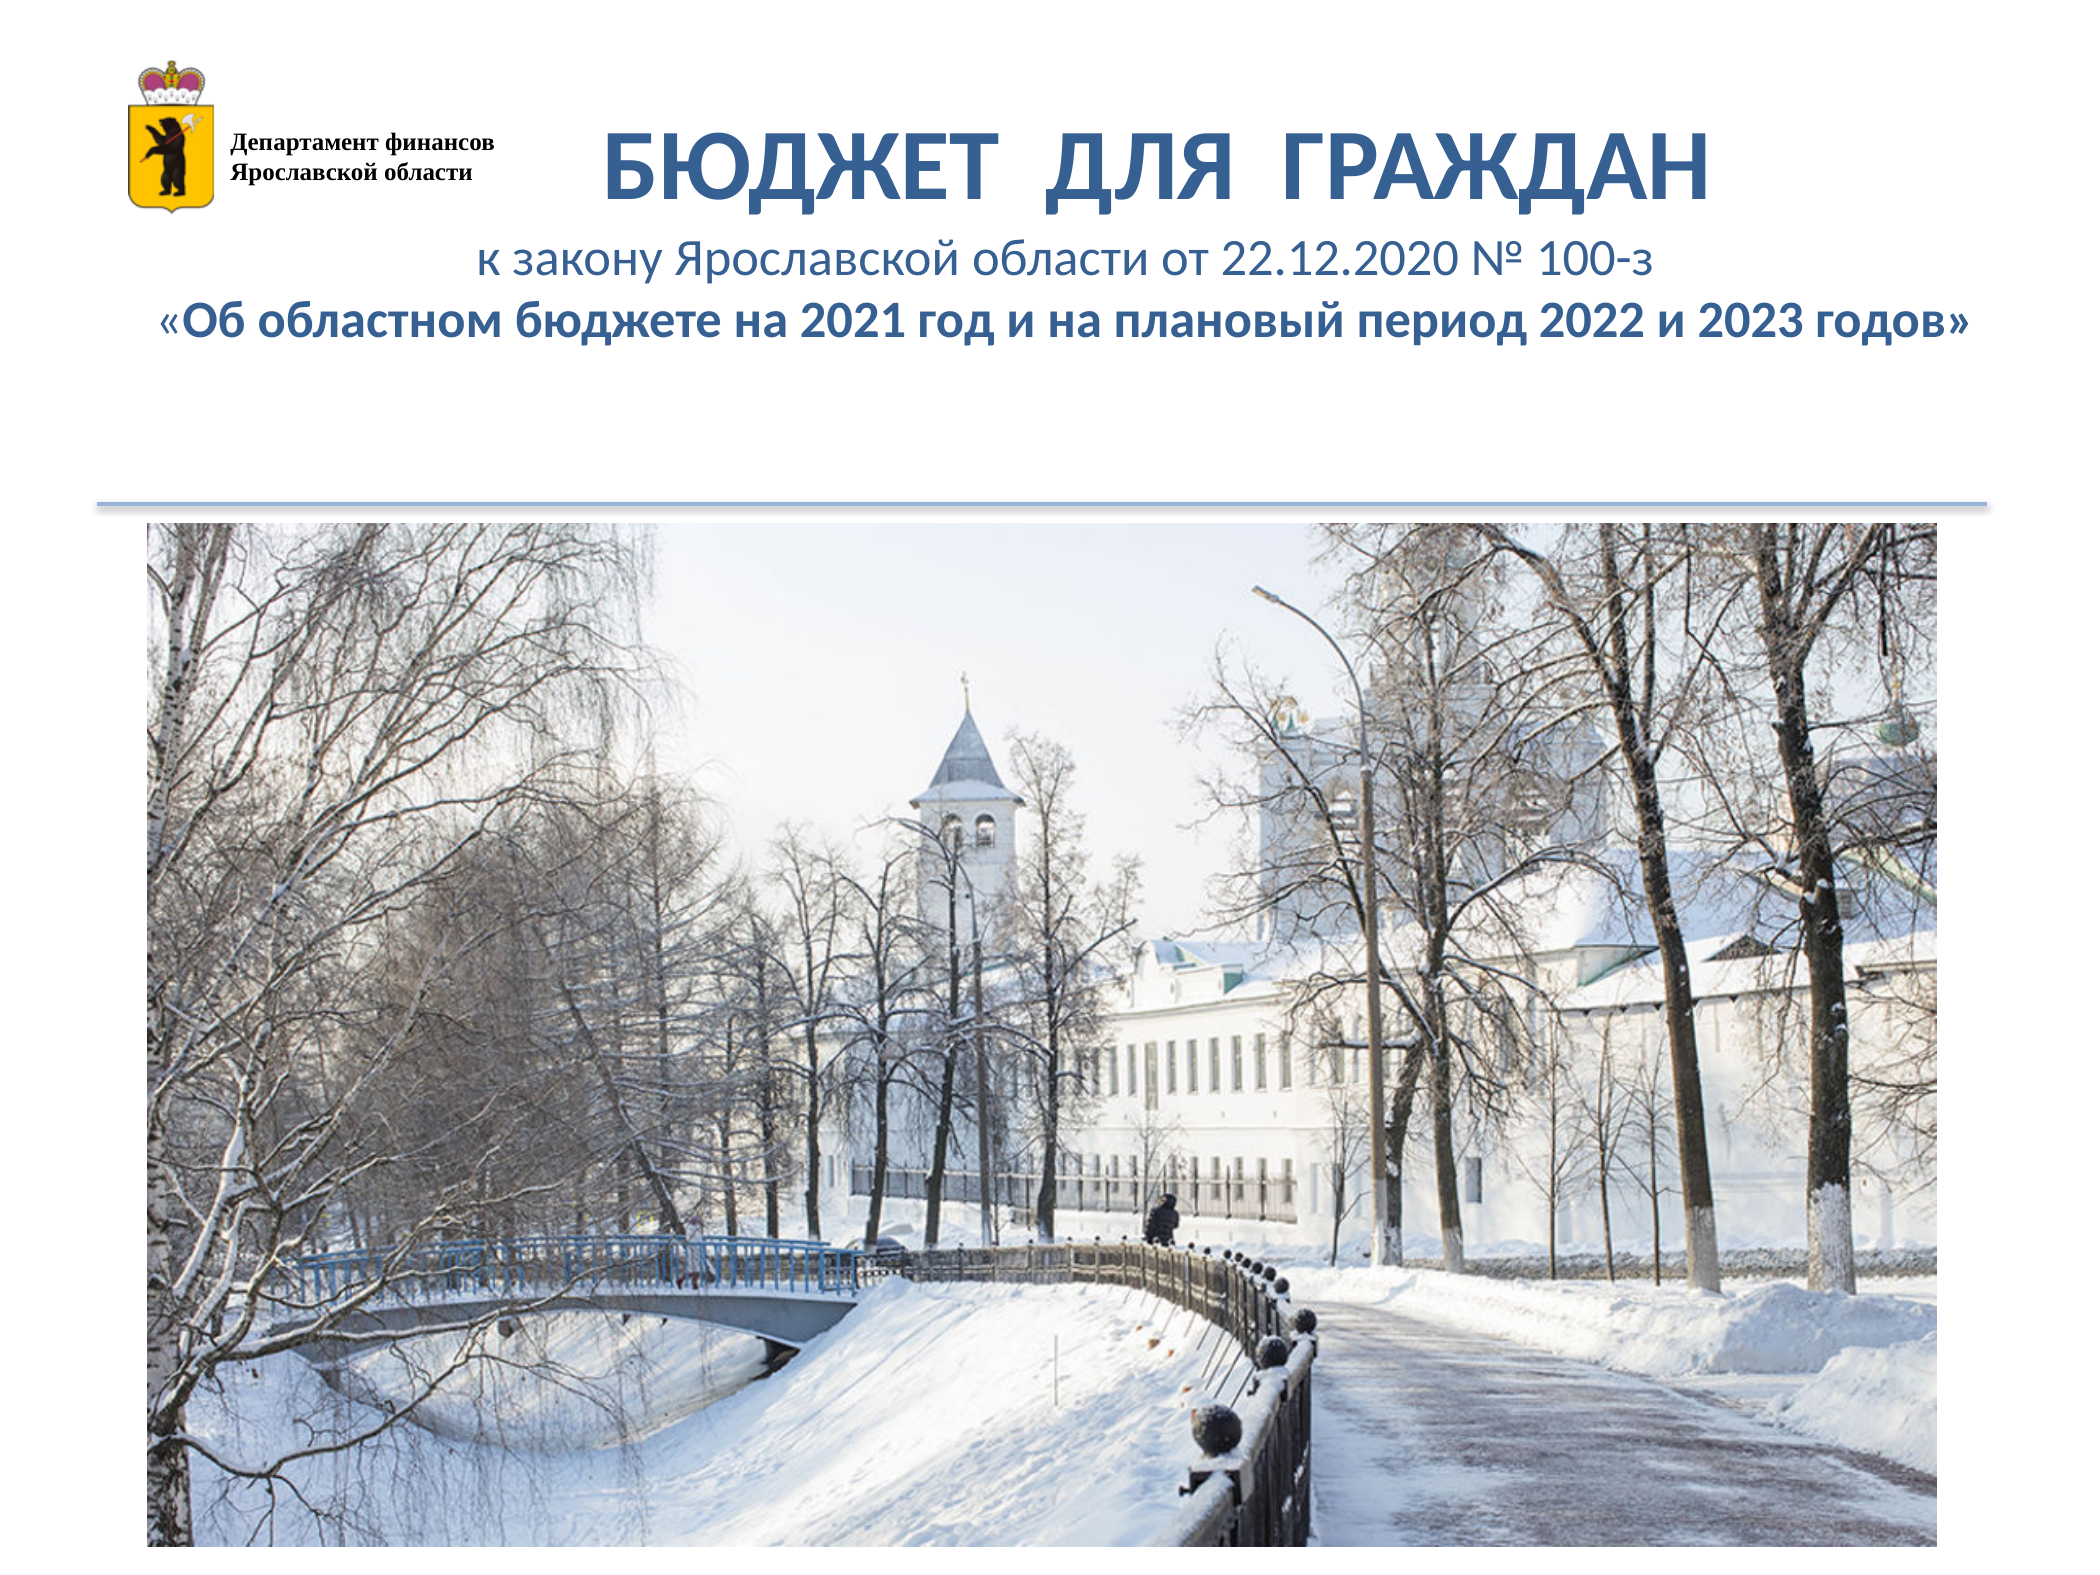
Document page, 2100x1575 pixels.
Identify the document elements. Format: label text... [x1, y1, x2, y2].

picture [127, 59, 216, 217]
picture [147, 523, 1938, 1548]
title БЮДЖЕТ ДЛЯ ГРАЖДАН к закону Ярославской области от 22.12.2020 № 100-з «Об областном бюджете на 2021 год и на плановый период 2022 и 2023 годов» [120, 44, 2011, 388]
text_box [97, 117, 1988, 505]
